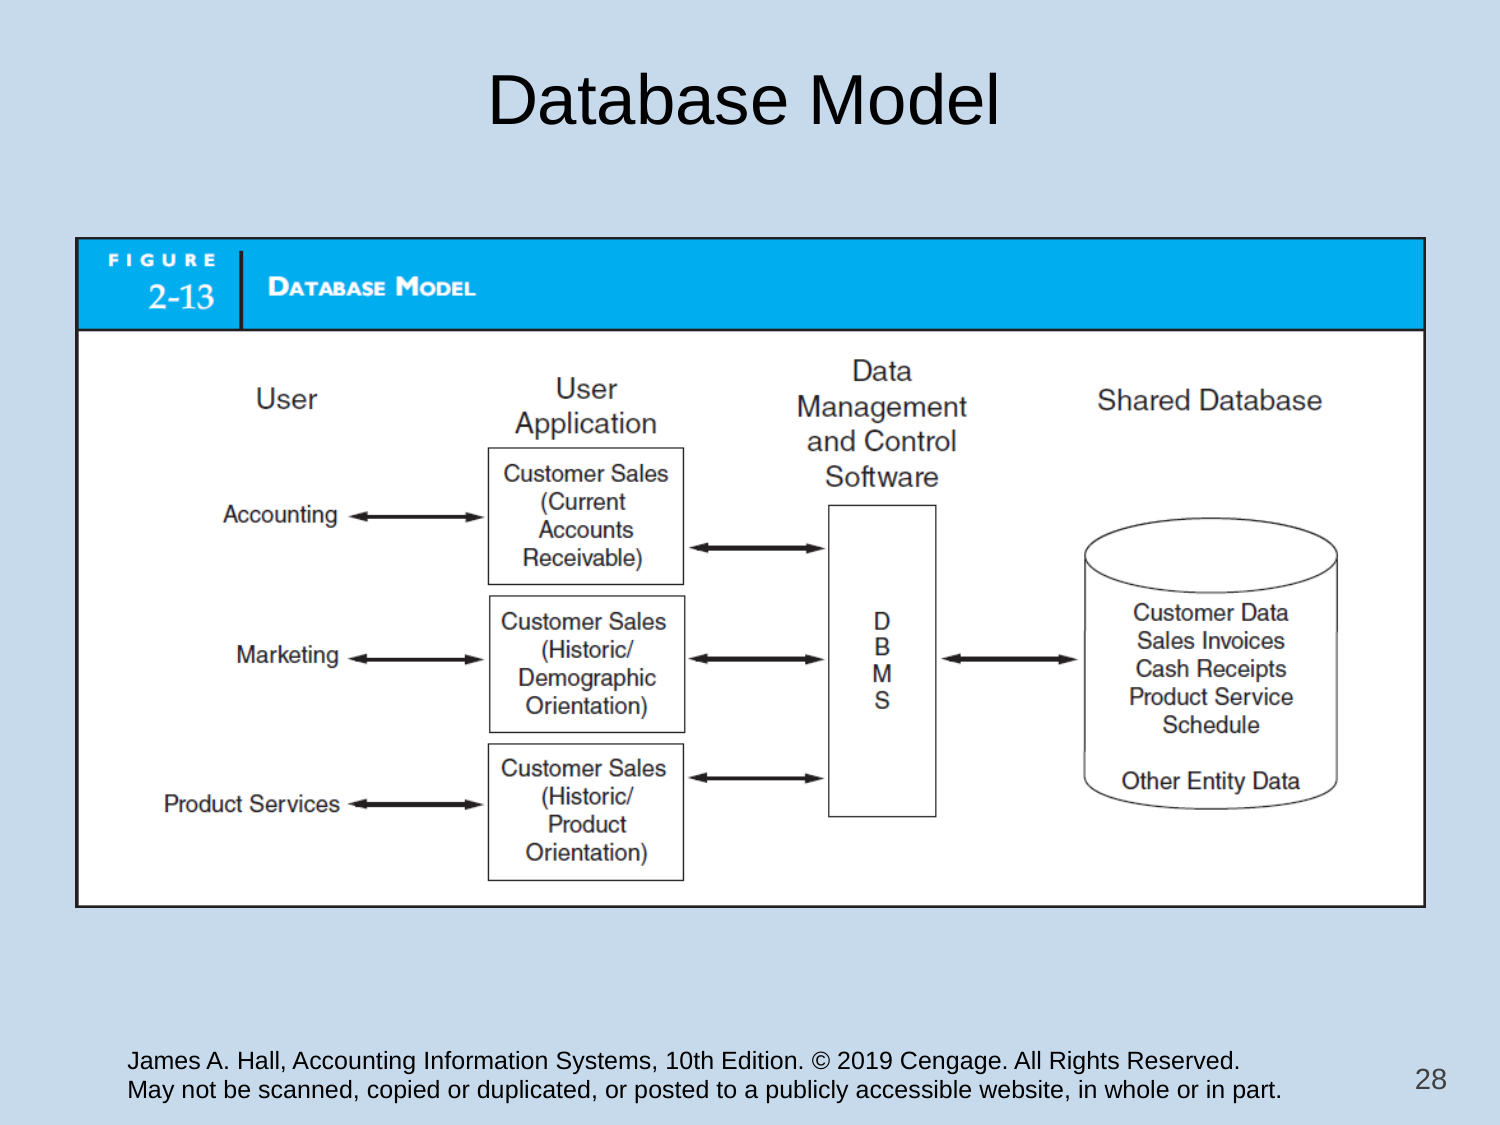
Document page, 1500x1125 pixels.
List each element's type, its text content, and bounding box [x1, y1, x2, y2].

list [74, 237, 1426, 908]
title Database Model [69, 62, 1420, 188]
slide_number 28 [1400, 1052, 1488, 1113]
